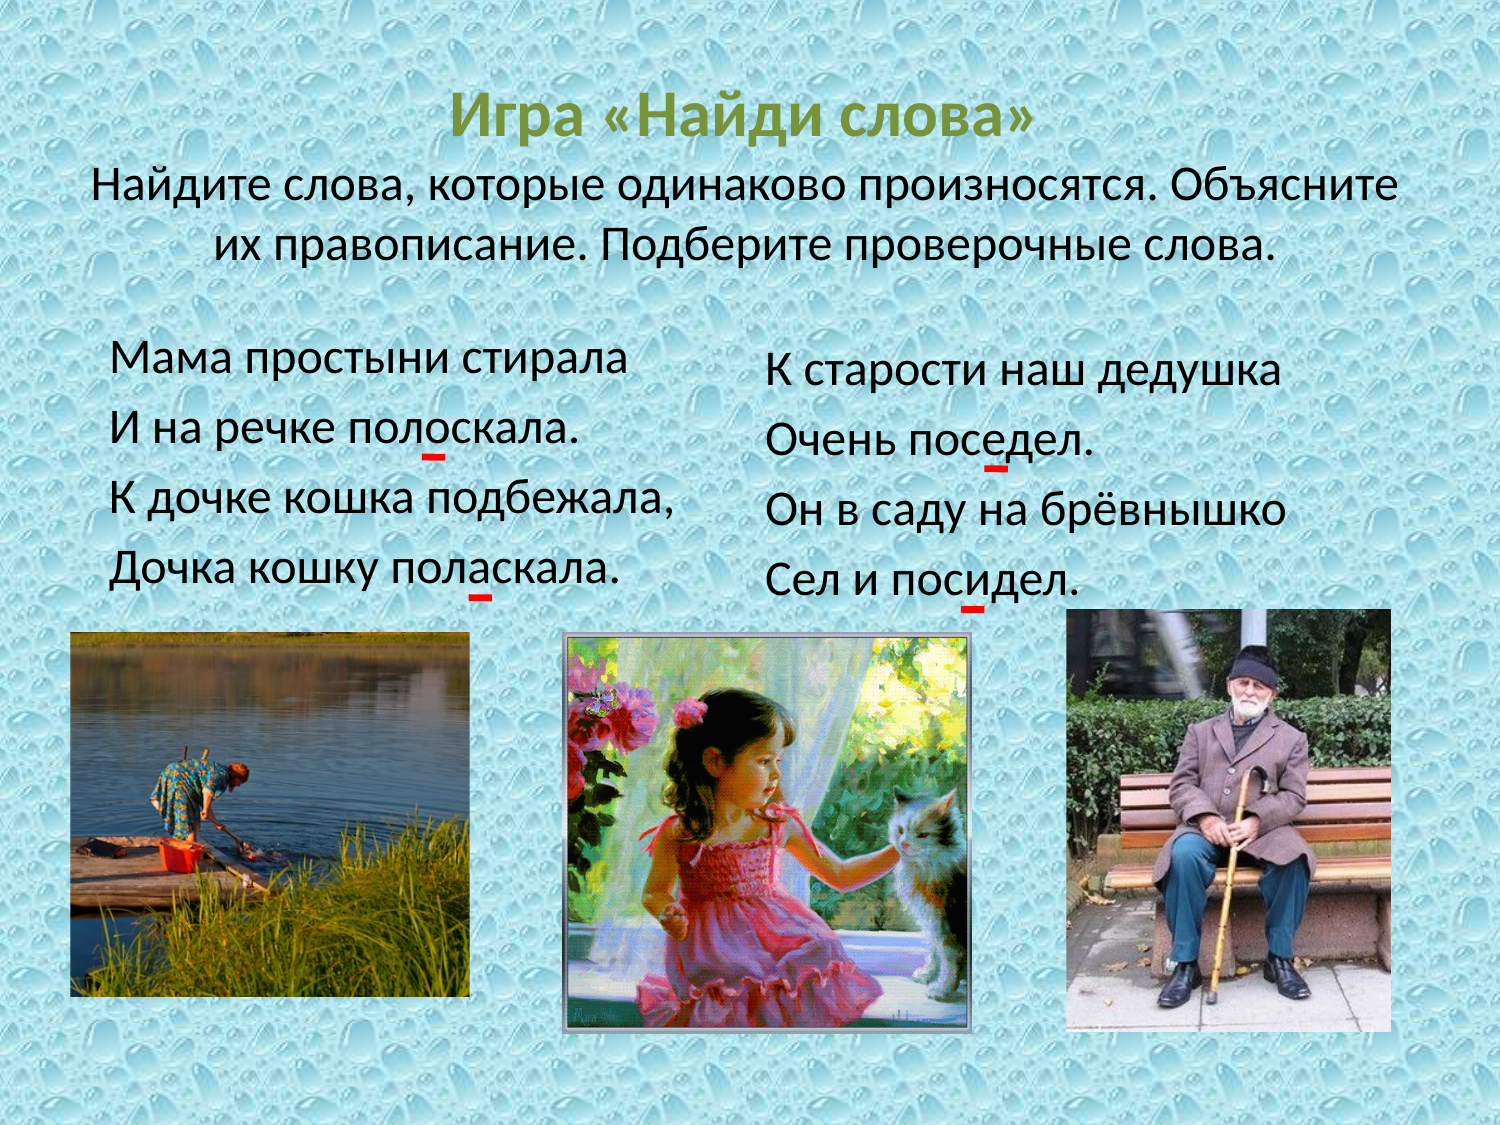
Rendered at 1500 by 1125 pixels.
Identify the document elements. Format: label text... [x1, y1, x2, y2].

list К старости наш дедушка Очень поседел. Он в саду на брёвнышко Сел и посидел. [750, 328, 1425, 645]
title Игра «Найди слова» Найдите слова, которые одинаково произносятся. Объясните их правописание. Подберите проверочные слова. [70, 46, 1421, 293]
picture [0, 0, 1500, 1125]
list Мама простыни стирала И на речке полоскала. К дочке кошка подбежала, Дочка кошку поласкала. [93, 316, 699, 645]
